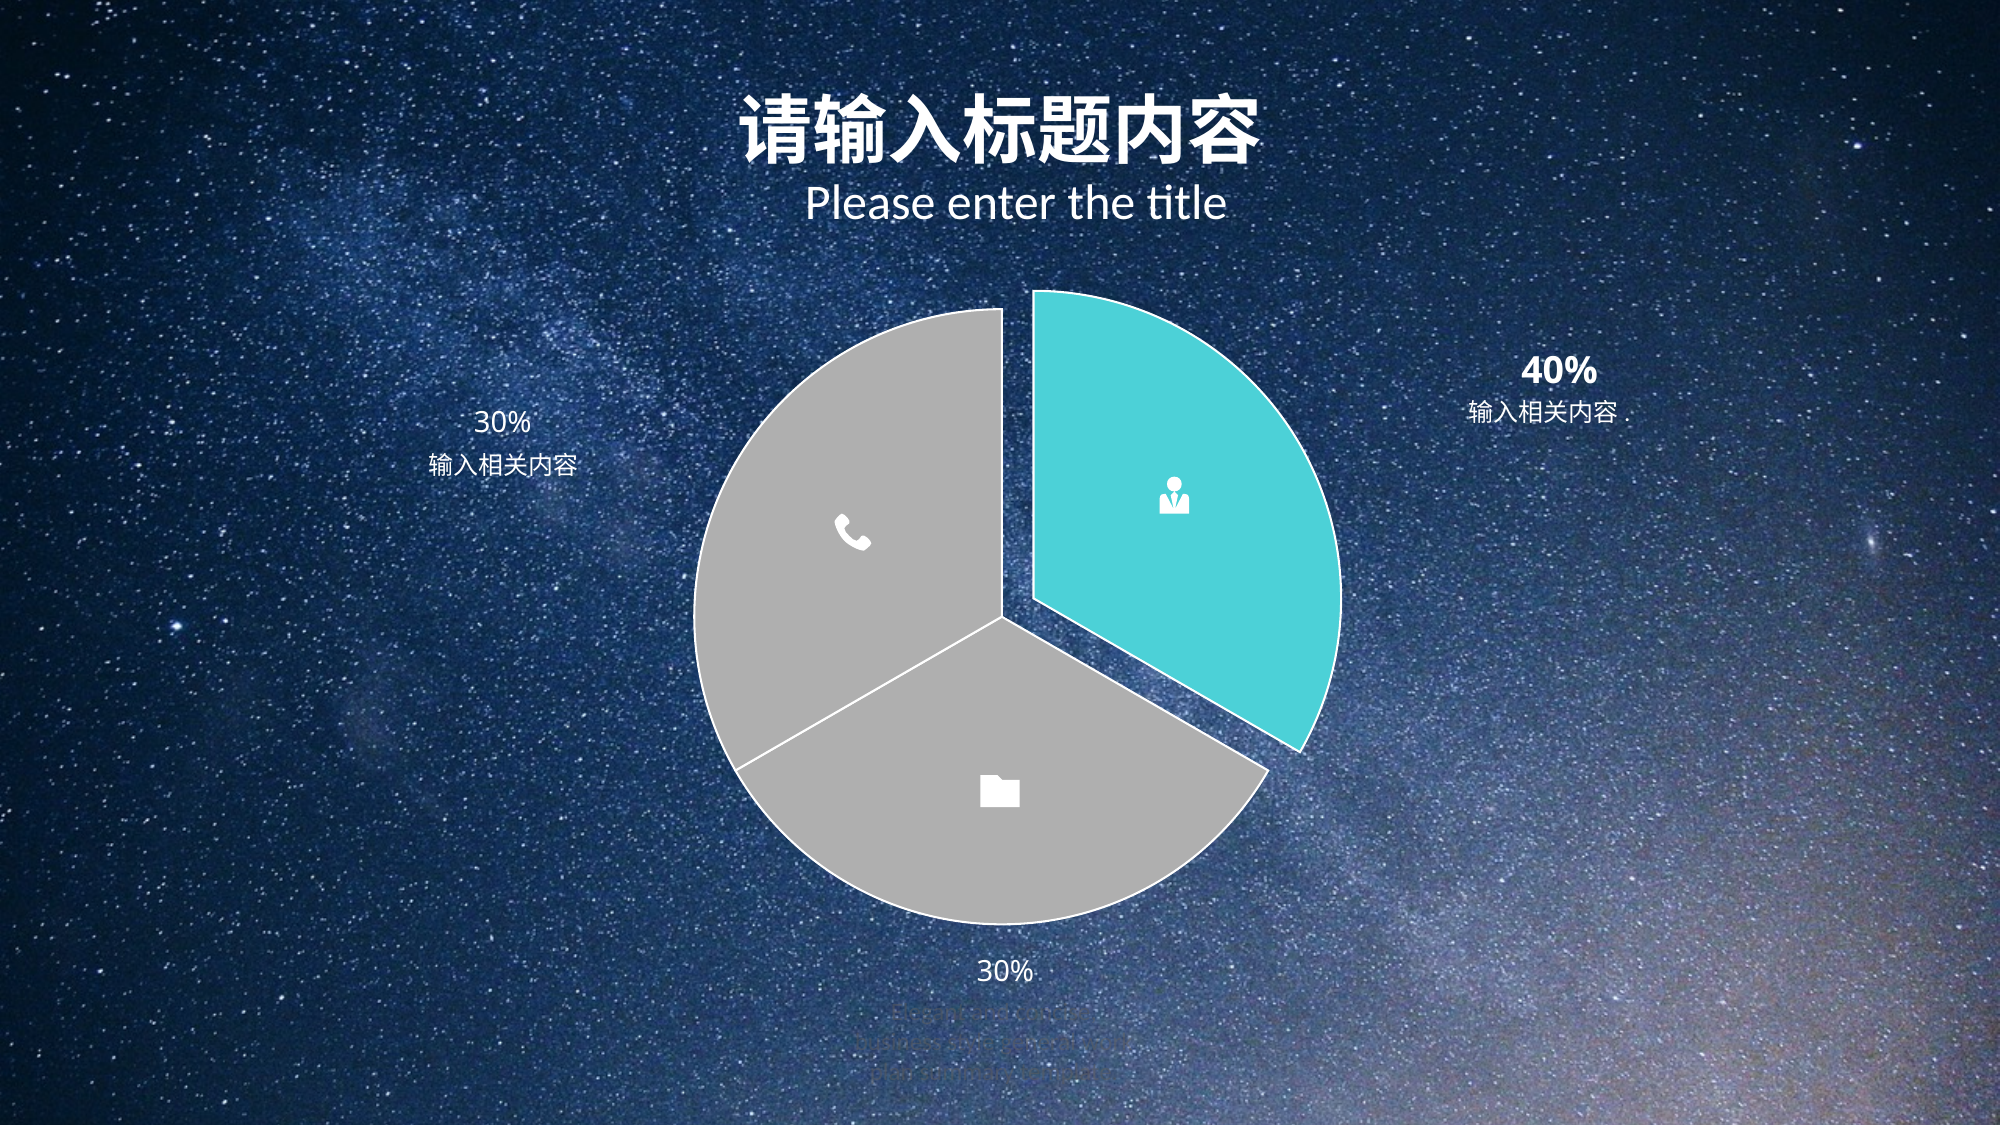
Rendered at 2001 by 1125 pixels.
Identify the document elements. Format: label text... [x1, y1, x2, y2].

text_box [693, 308, 1003, 772]
text_box [834, 513, 872, 551]
text_box [1159, 476, 1190, 514]
text_box Elegant and concise, business style general work plan summary template. [834, 988, 1154, 1093]
text_box Please enter the title [790, 162, 1243, 237]
text_box [735, 616, 1270, 926]
text_box [980, 775, 1020, 808]
text_box 输入相关内容 [343, 442, 663, 487]
text_box [1032, 289, 1343, 754]
text_box 请输入标题内容 [722, 74, 1278, 180]
text_box 30% [459, 395, 547, 446]
text_box 输入相关内容. [1389, 389, 1709, 434]
text_box 30% [961, 944, 1050, 995]
text_box 40% [1506, 338, 1613, 399]
picture [0, 0, 2000, 1125]
